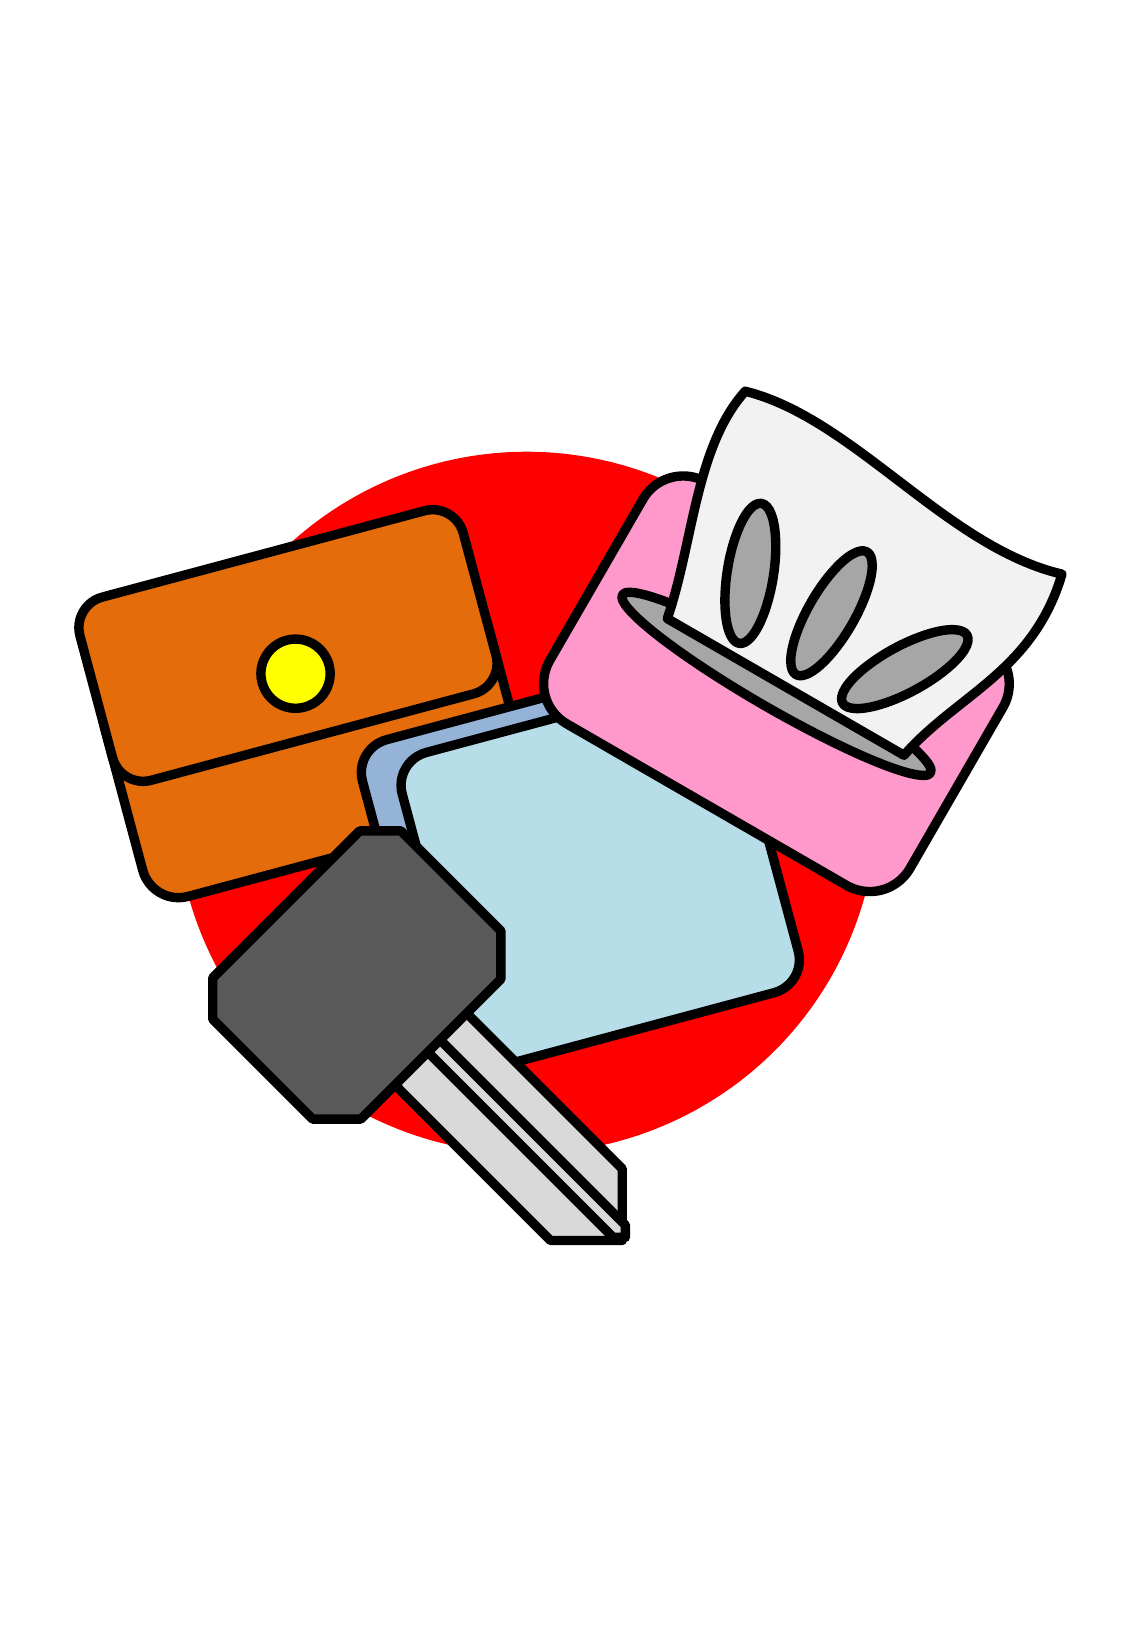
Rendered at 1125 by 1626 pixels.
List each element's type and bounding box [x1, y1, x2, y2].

text_box [105, 451, 1036, 1311]
